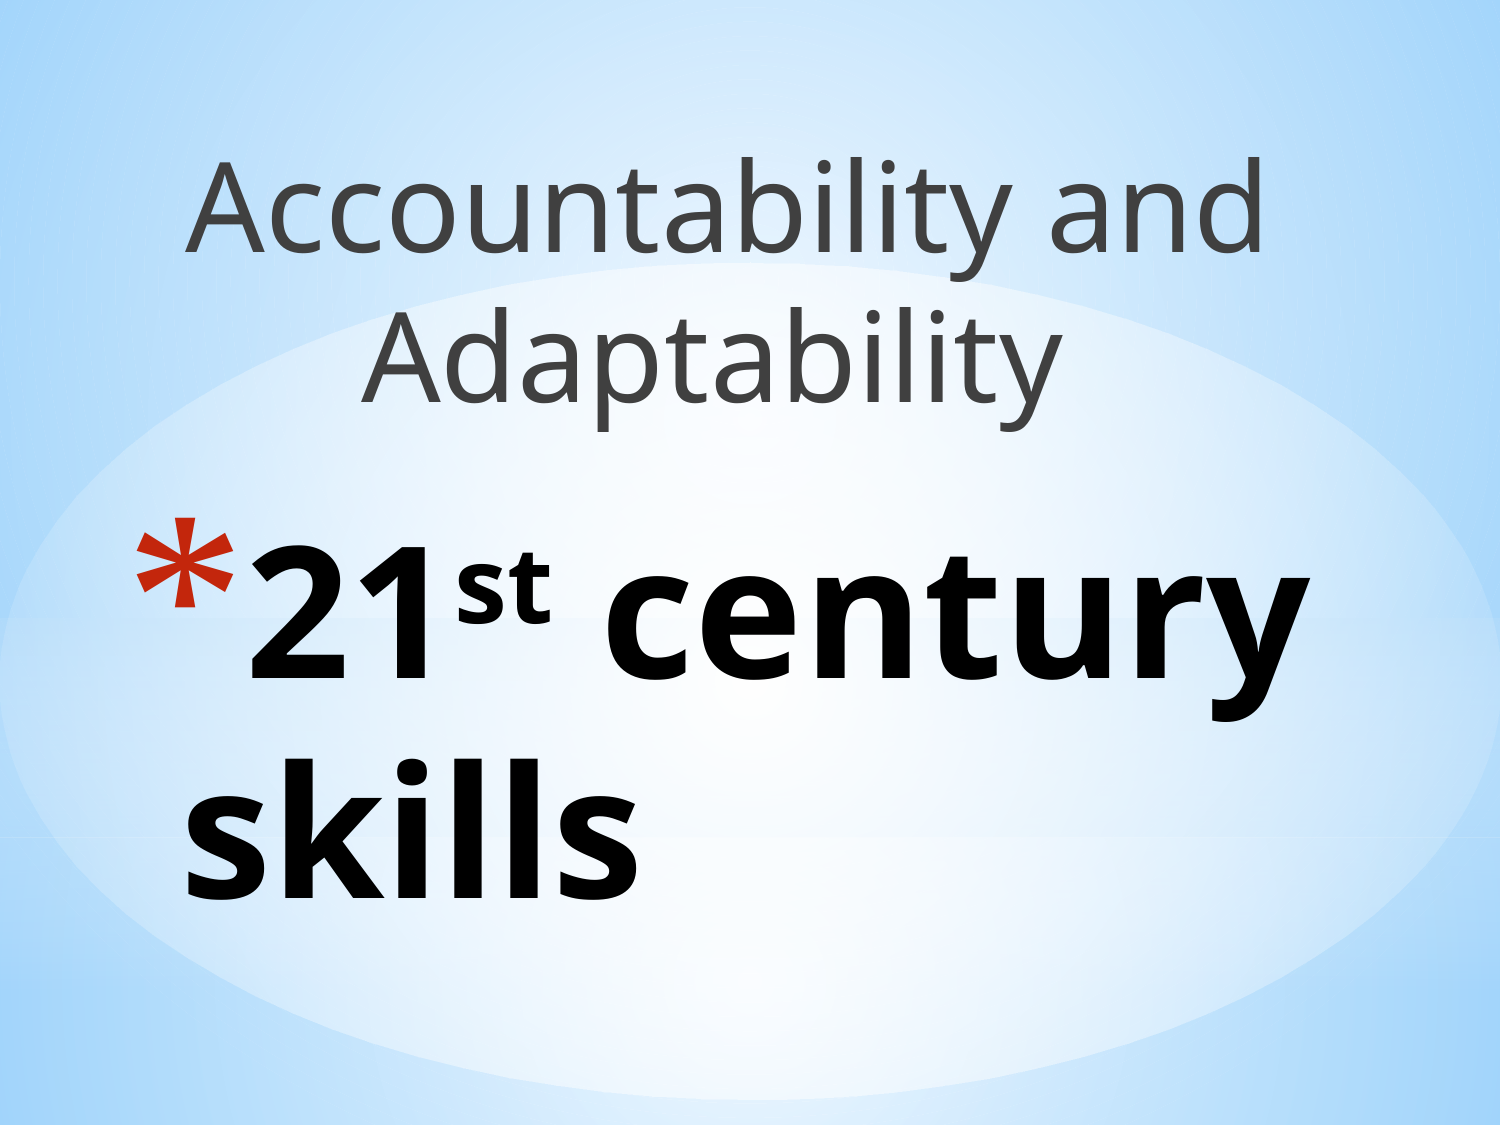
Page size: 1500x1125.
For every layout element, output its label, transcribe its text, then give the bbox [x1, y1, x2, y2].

title 21st century skills [112, 691, 1363, 1088]
list Accountability and Adaptability [87, 119, 1363, 691]
